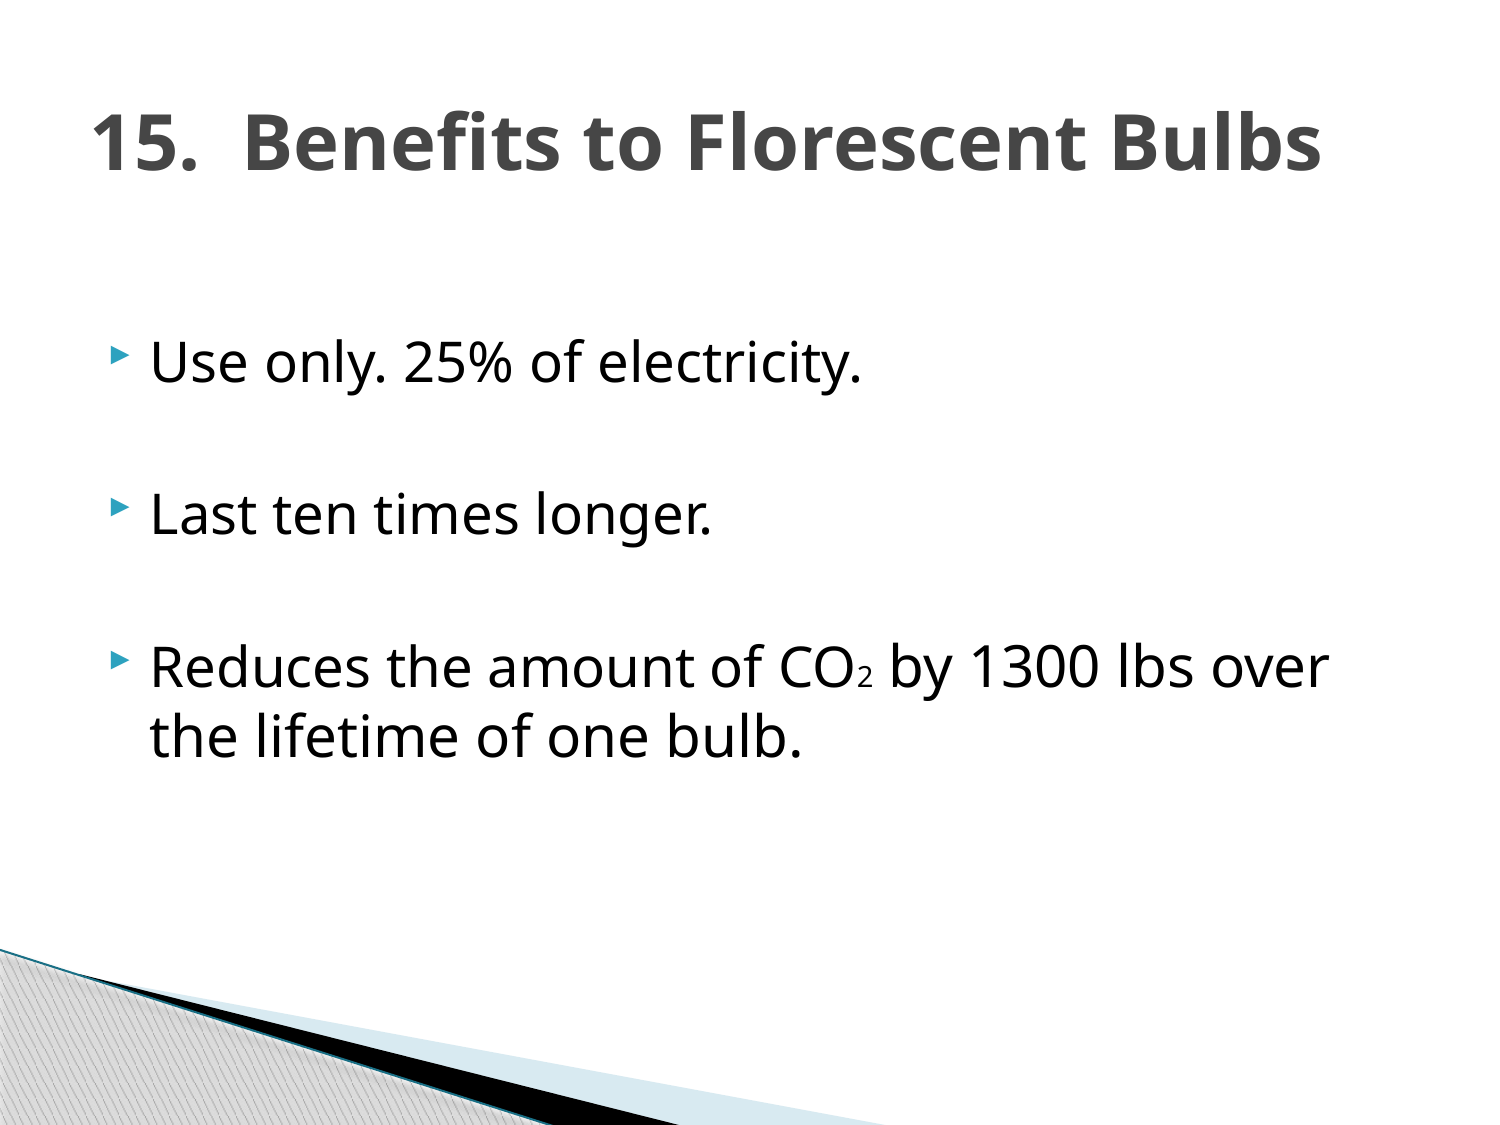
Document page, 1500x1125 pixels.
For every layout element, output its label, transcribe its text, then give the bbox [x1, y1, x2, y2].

list Use only. 25% of electricity. Last ten times longer. Reduces the amount of CO2 by 1300 lbs over the lifetime of one bulb. [75, 243, 1425, 986]
title 15. Benefits to Florescent Bulbs [75, 45, 1425, 233]
